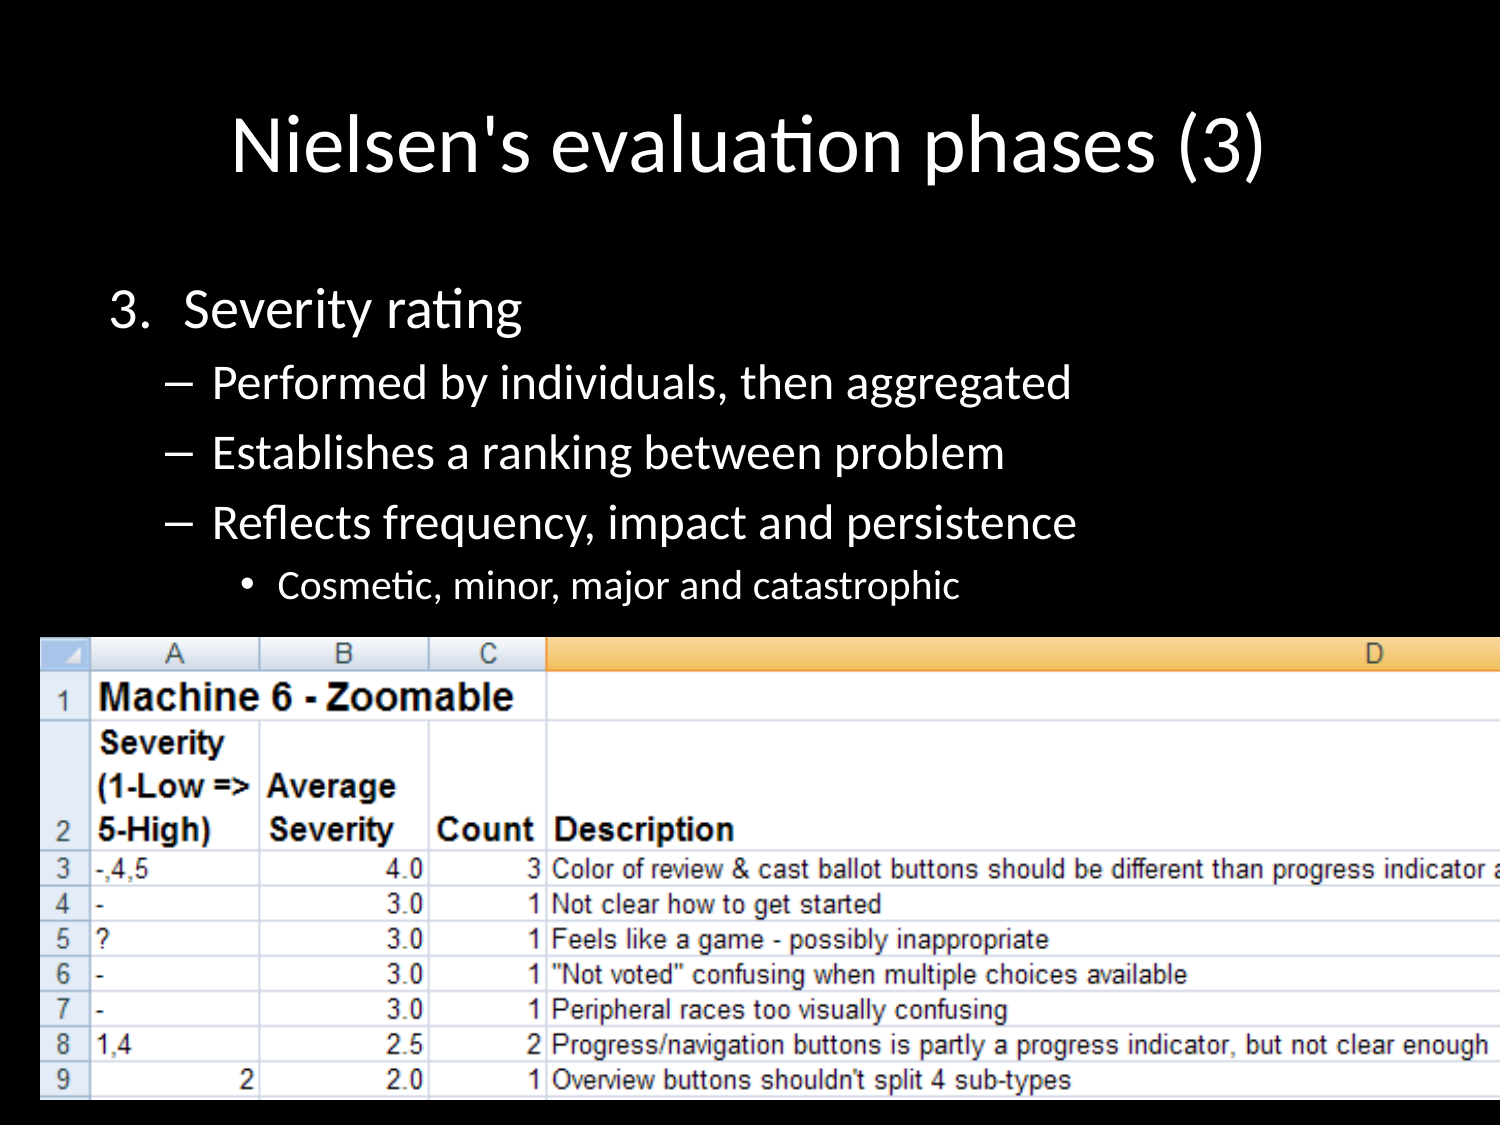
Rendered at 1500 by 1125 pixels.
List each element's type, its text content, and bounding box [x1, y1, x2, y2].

picture [39, 637, 1500, 1101]
title Nielsen's evaluation phases (3) [75, 45, 1425, 233]
list Severity rating Performed by individuals, then aggregated Establishes a ranking between problem Reflects frequency, impact and persistence Cosmetic, minor, major and catastrophic [75, 262, 1425, 635]
